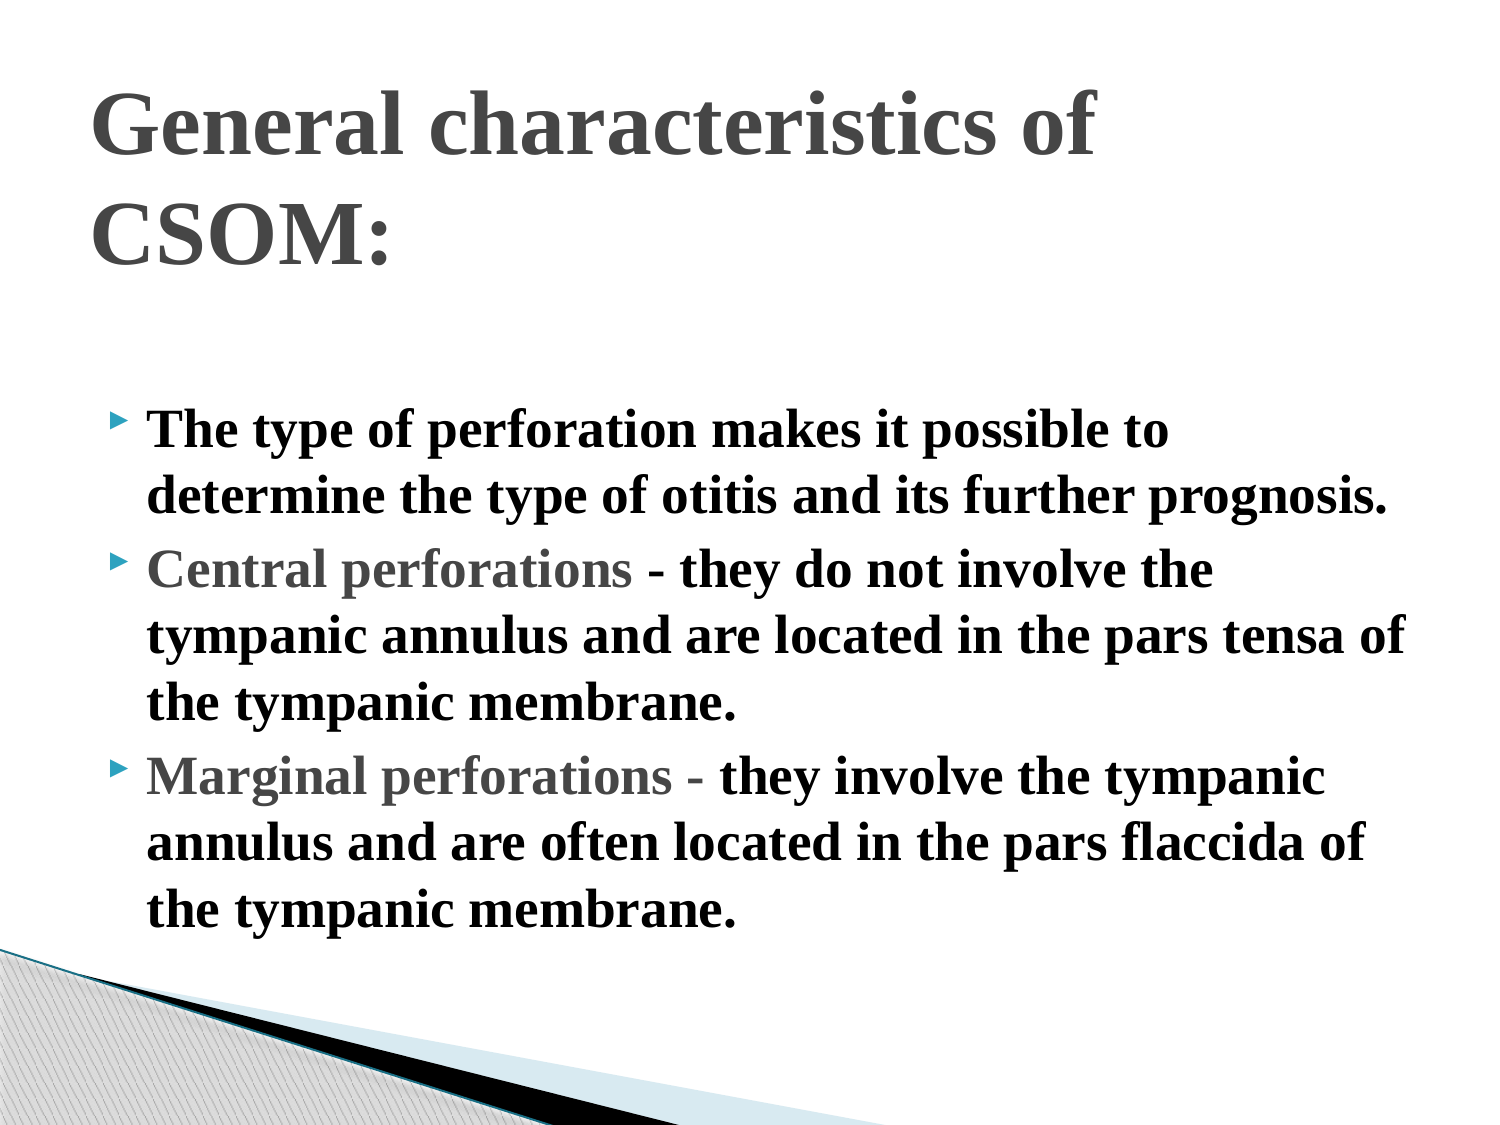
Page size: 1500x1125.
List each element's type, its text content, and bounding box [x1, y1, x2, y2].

list The type of perforation makes it possible to determine the type of otitis and its further prognosis. Central perforations - they do not involve the tympanic annulus and are located in the pars tensa of the tympanic membrane. Marginal perforations - they involve the tympanic annulus and are often located in the pars flaccida of the tympanic membrane. [75, 312, 1425, 986]
title General characteristics of CSOM: [75, 45, 1425, 300]
